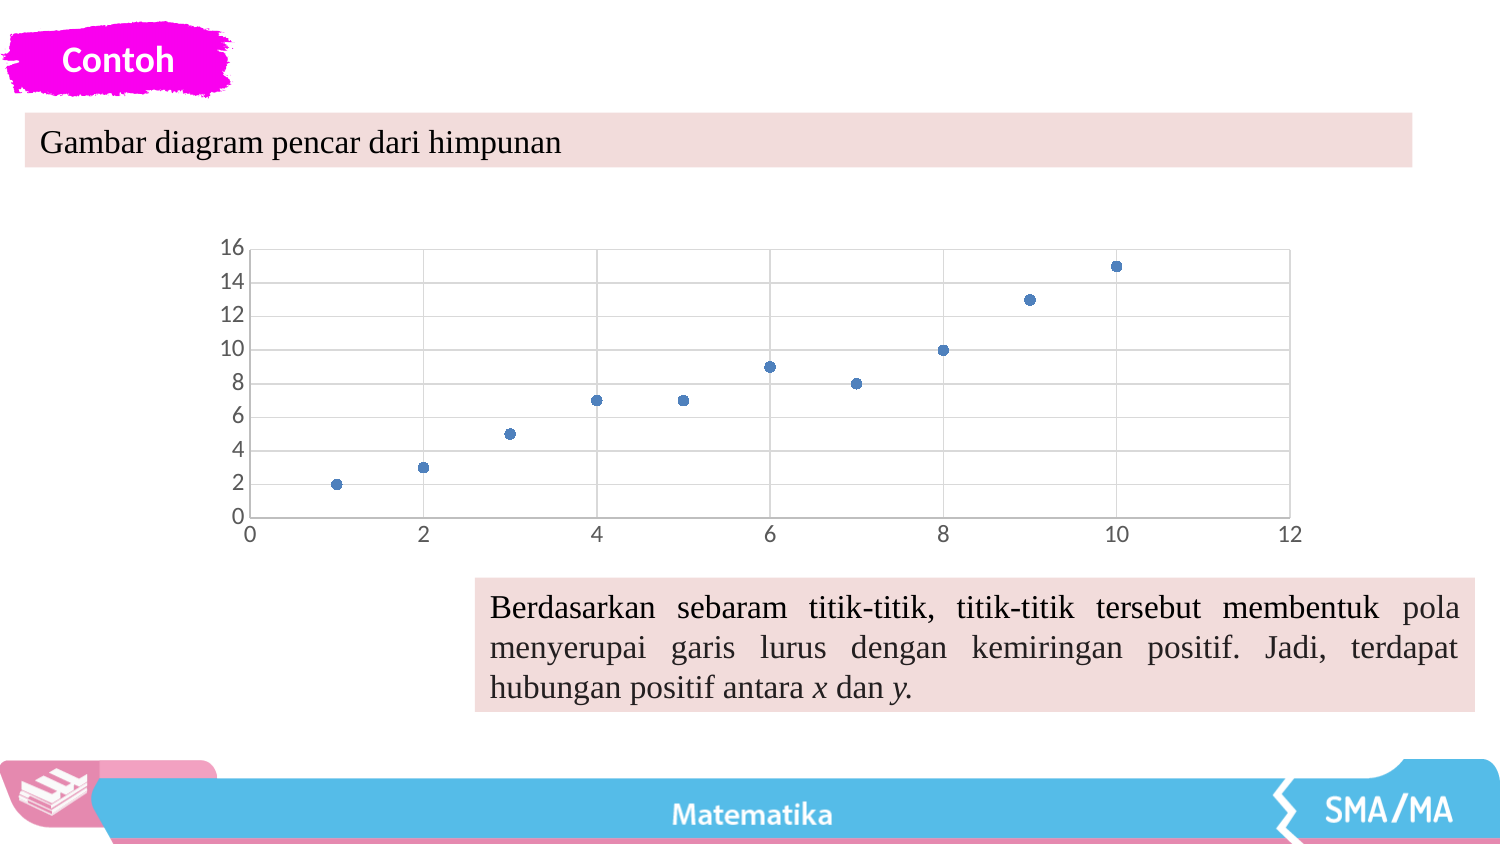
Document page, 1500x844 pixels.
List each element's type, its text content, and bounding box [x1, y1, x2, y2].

text_box Berdasarkan sebaram titik-titik, titik-titik tersebut membentuk pola menyerupai garis lurus dengan kemiringan positif. Jadi, terdapat hubungan positif antara x dan y. [474, 577, 1475, 712]
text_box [0, 21, 235, 101]
picture [0, 759, 1500, 844]
chart [196, 230, 1326, 556]
